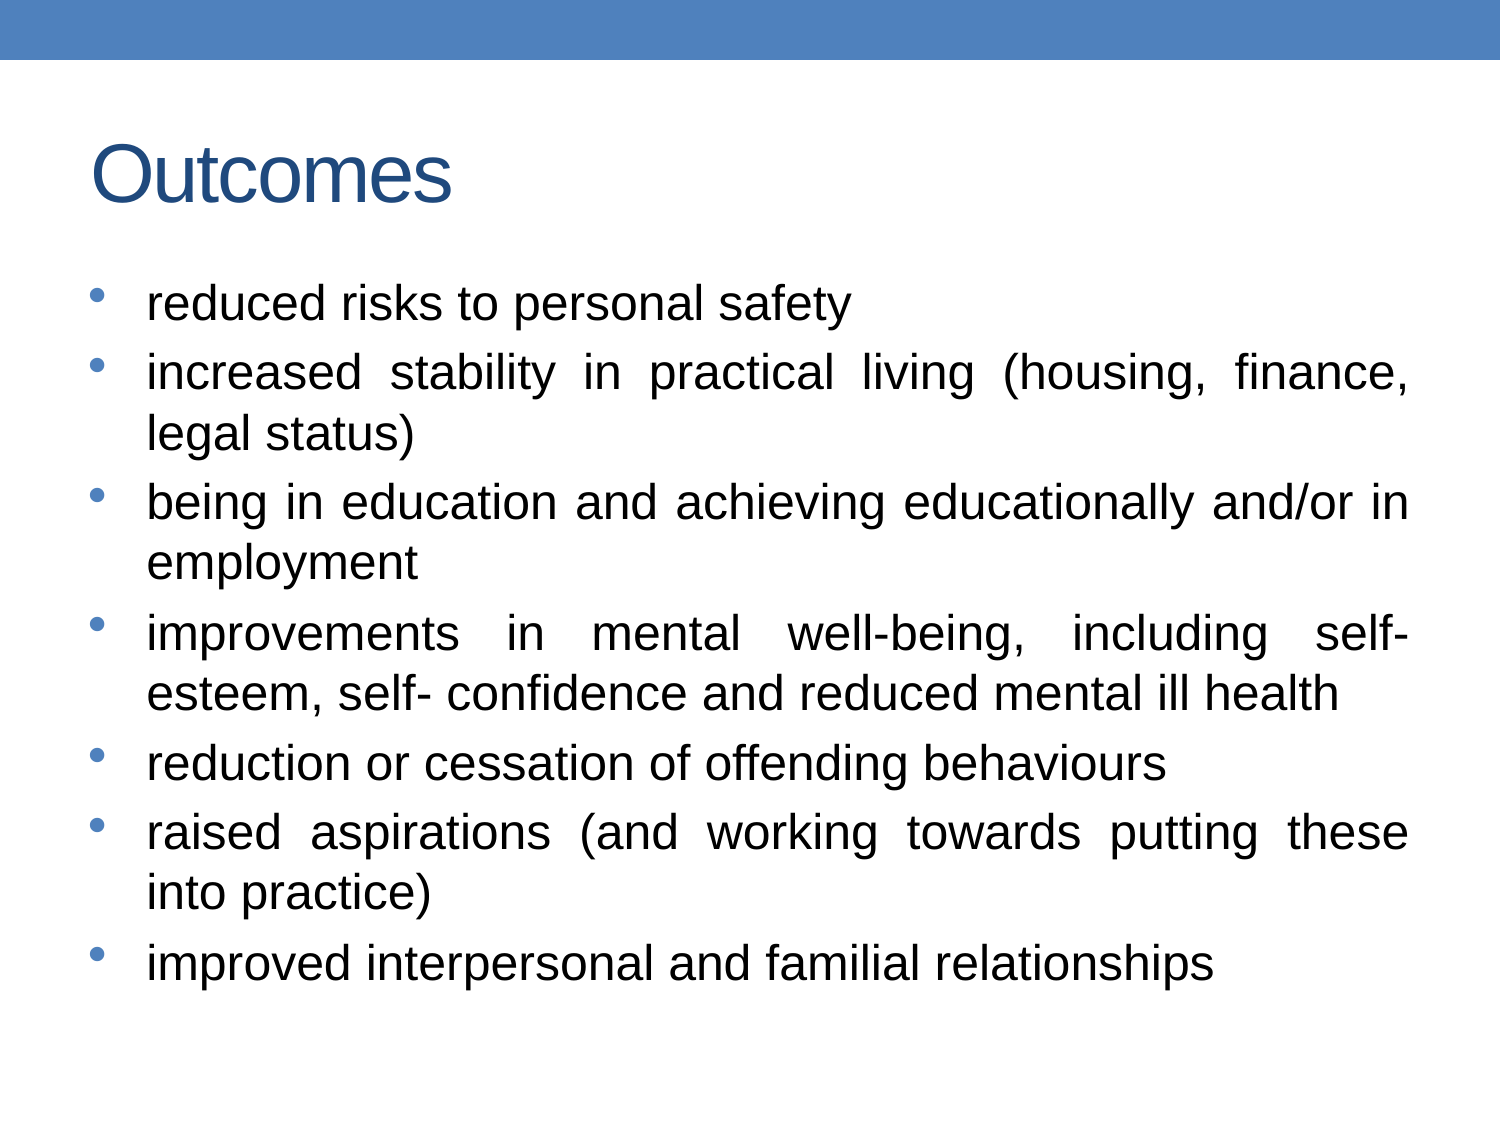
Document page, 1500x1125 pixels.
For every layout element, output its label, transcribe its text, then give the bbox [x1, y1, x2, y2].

list reduced risks to personal safety increased stability in practical living (housing, finance, legal status) being in education and achieving educationally and/or in employment improvements in mental well-being, including self-esteem, self- confidence and reduced mental ill health reduction or cessation of offending behaviours raised aspirations (and working towards putting these into practice) improved interpersonal and familial relationships [75, 262, 1425, 1063]
title Outcomes [75, 87, 1425, 250]
